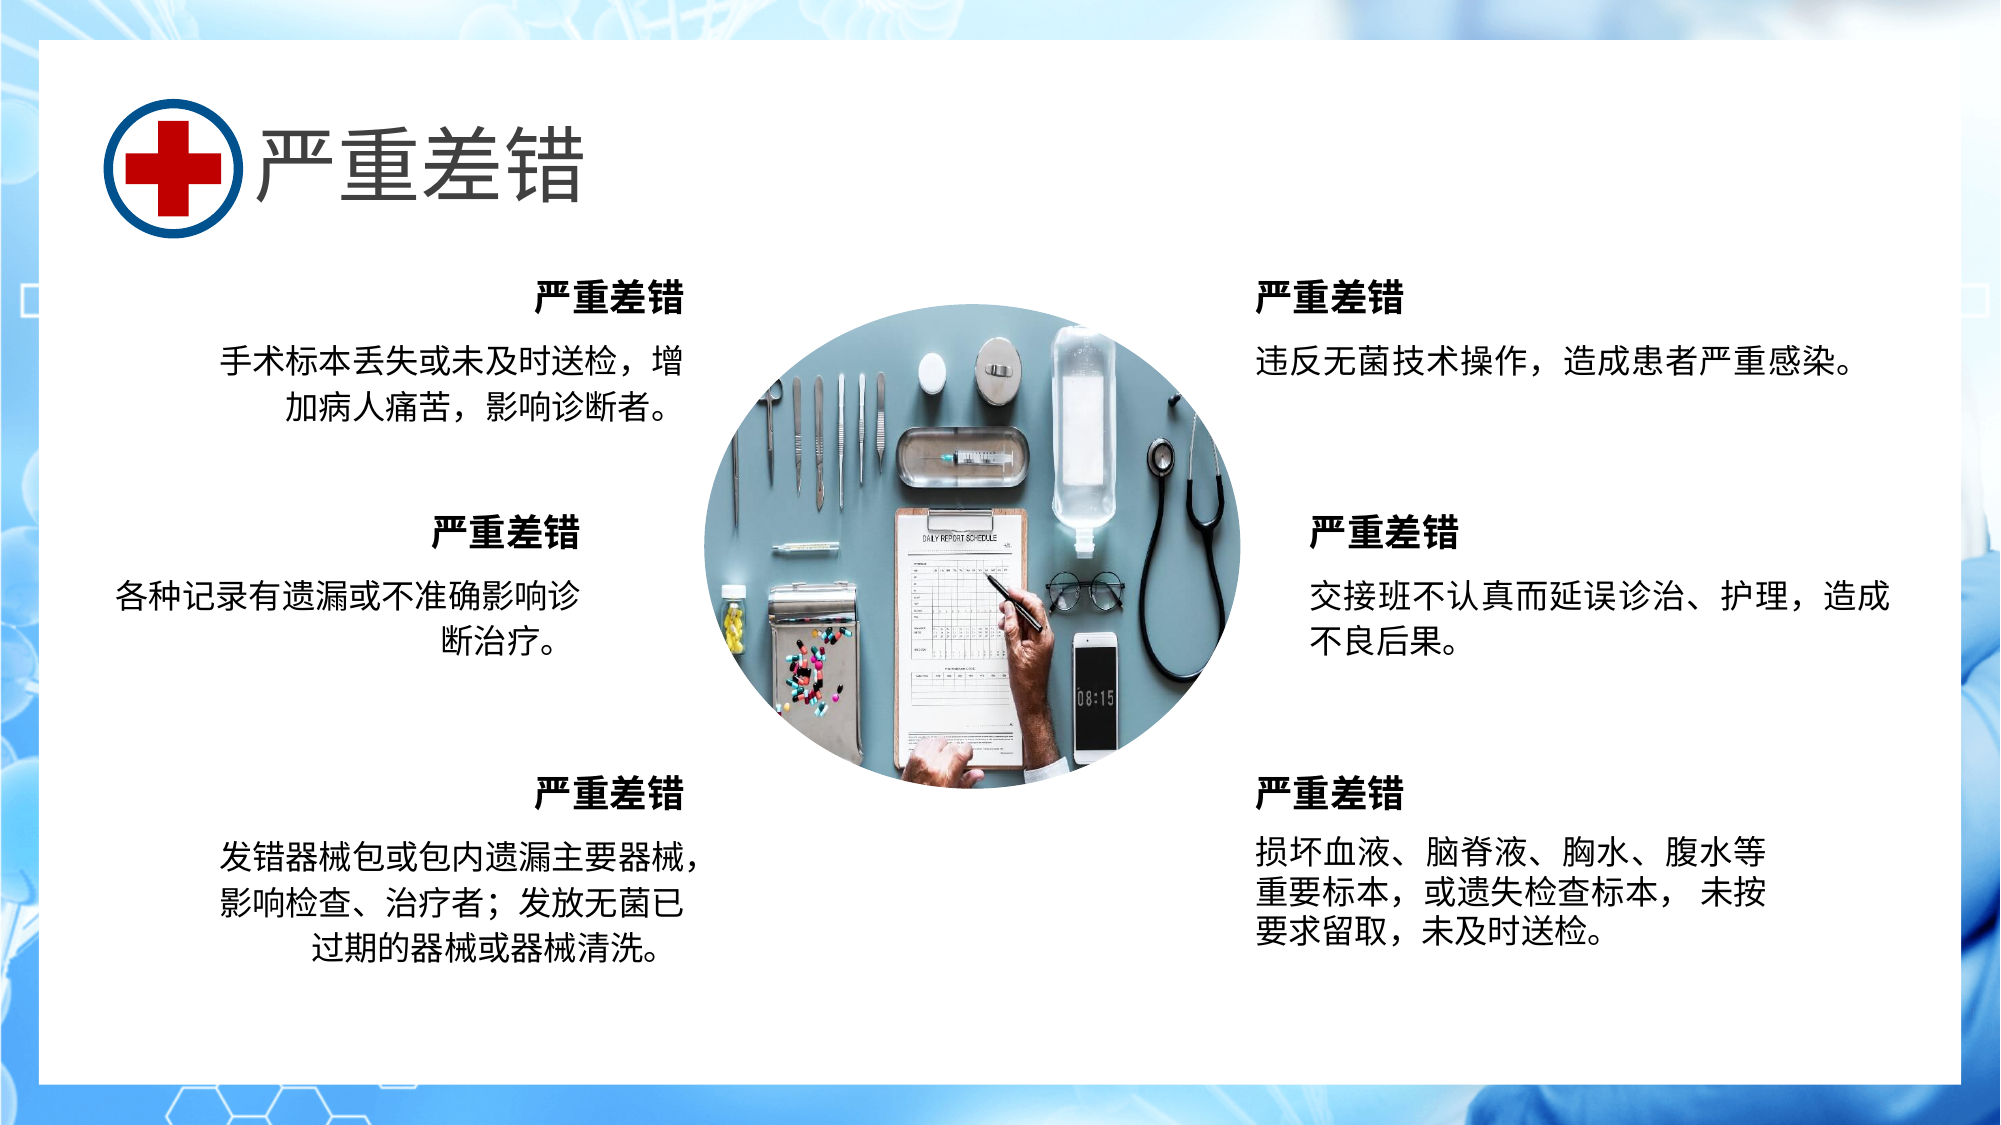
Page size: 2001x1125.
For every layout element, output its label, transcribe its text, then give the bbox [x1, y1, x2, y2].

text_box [198, 266, 700, 434]
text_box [95, 501, 597, 668]
picture [3, 0, 1998, 1125]
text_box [1240, 762, 1782, 960]
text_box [198, 762, 700, 1023]
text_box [1240, 266, 1852, 388]
text_box 严重差错 [239, 105, 603, 220]
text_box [1294, 501, 1907, 668]
